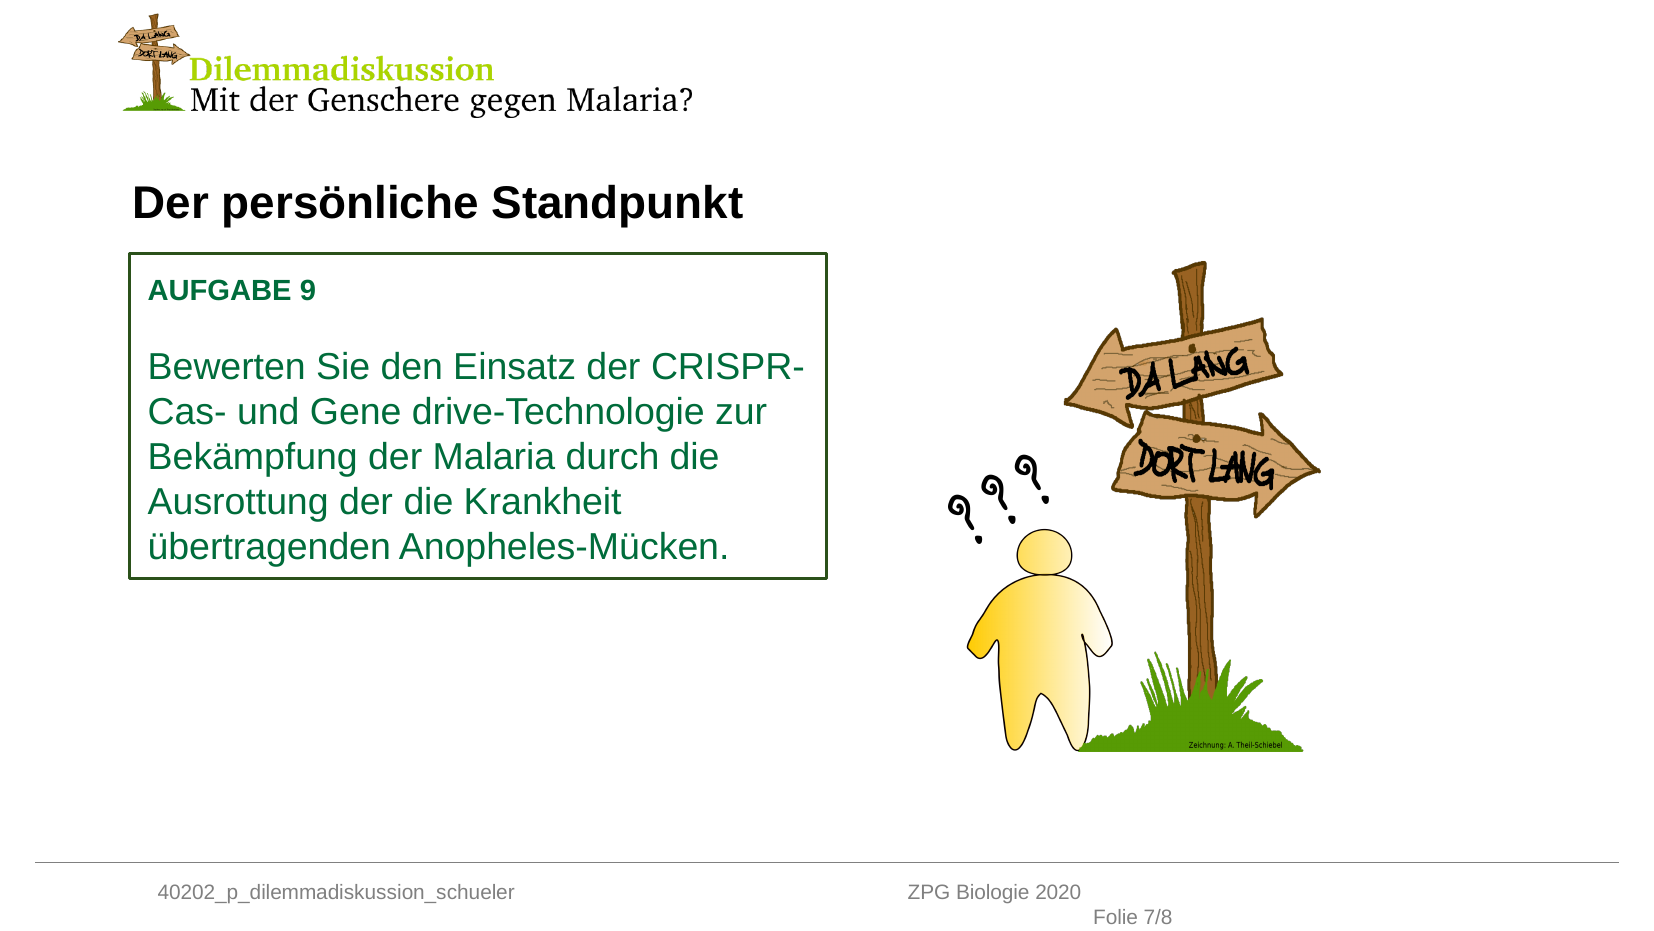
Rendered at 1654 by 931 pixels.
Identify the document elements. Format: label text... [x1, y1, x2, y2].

text_box 40202_p_dilemmadiskussion_schueler ZPG Biologie 2020 Folie 7/8 [82, 871, 1583, 910]
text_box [117, 165, 1394, 752]
picture [117, 13, 693, 119]
